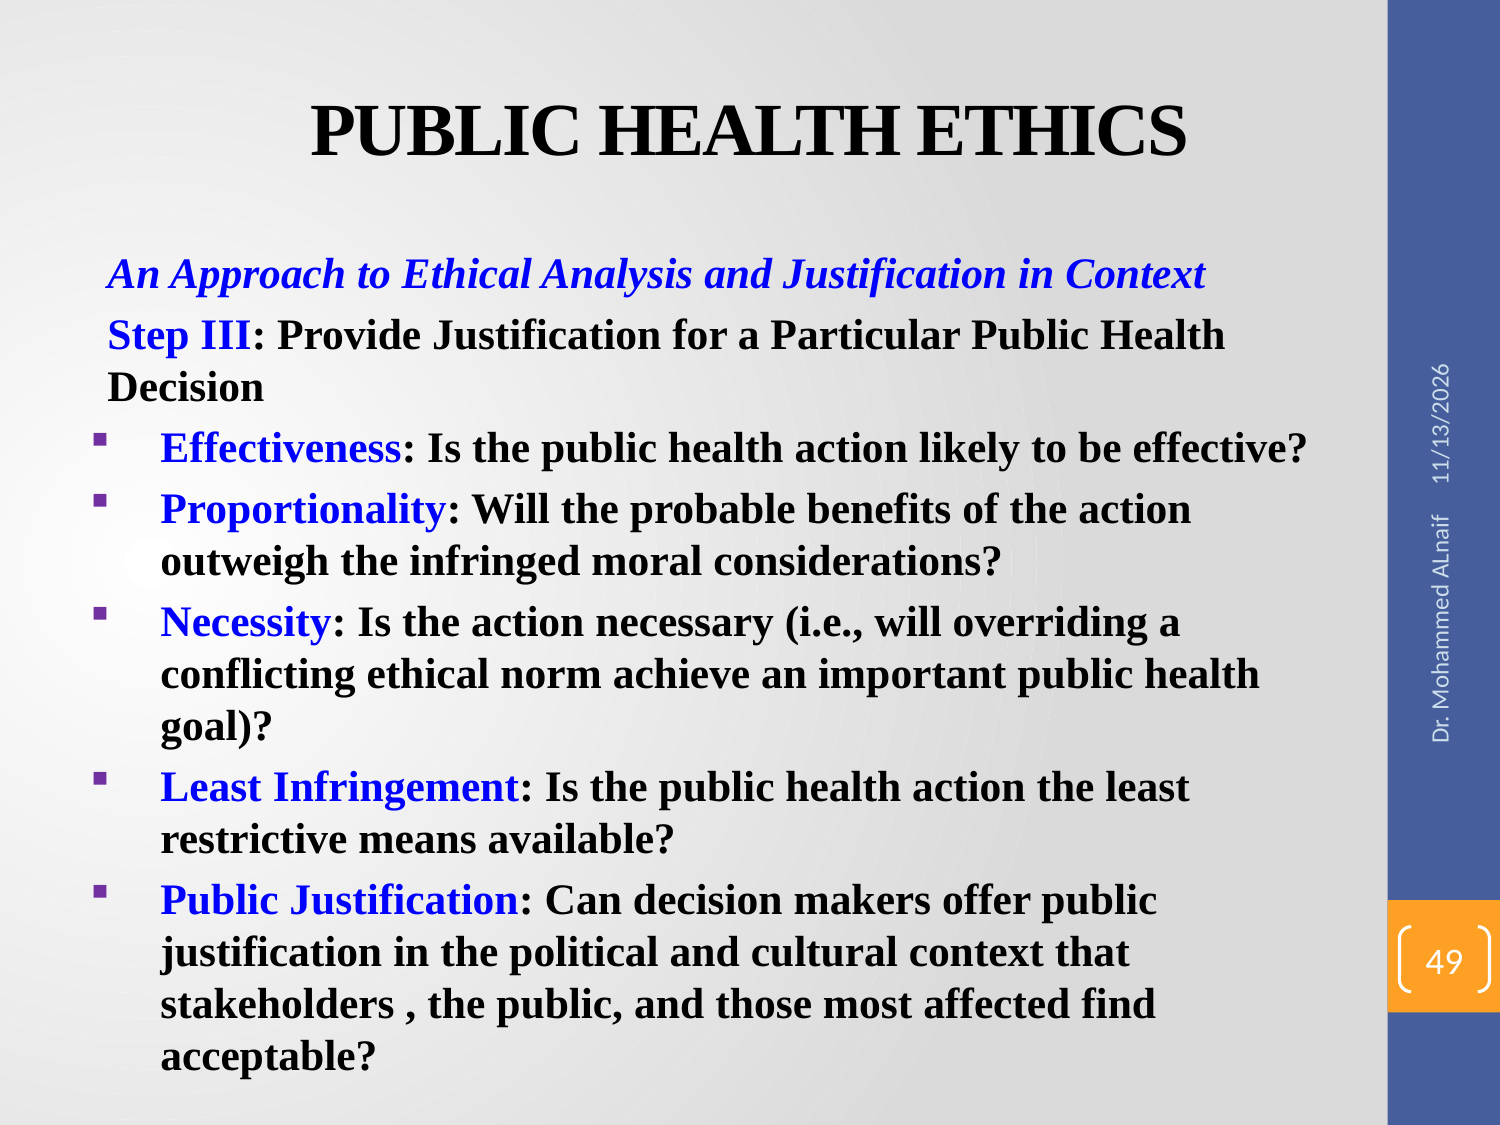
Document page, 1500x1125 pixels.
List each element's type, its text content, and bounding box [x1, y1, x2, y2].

title PUBLIC HEALTH ETHICS [75, 37, 1425, 213]
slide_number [1408, 100, 1469, 500]
footer Dr. Mohammed ALnaif [1408, 500, 1469, 889]
slide_number 49 [1397, 925, 1492, 994]
list An Approach to Ethical Analysis and Justification in Context Step III: Provide Justification for a Particular Public Health Decision Effectiveness: Is the public health action likely to be effective? Proportionality: Will the probable benefits of the action outweigh the infringed moral considerations? Necessity: Is the action necessary (i.e., will overriding a conflicting ethical norm achieve an important public health goal)? Least Infringement: Is the public health action the least restrictive means available? Public Justification: Can decision makers offer public justification in the political and cultural context that stakeholders , the public, and those most affected find acceptable? [75, 237, 1363, 1088]
